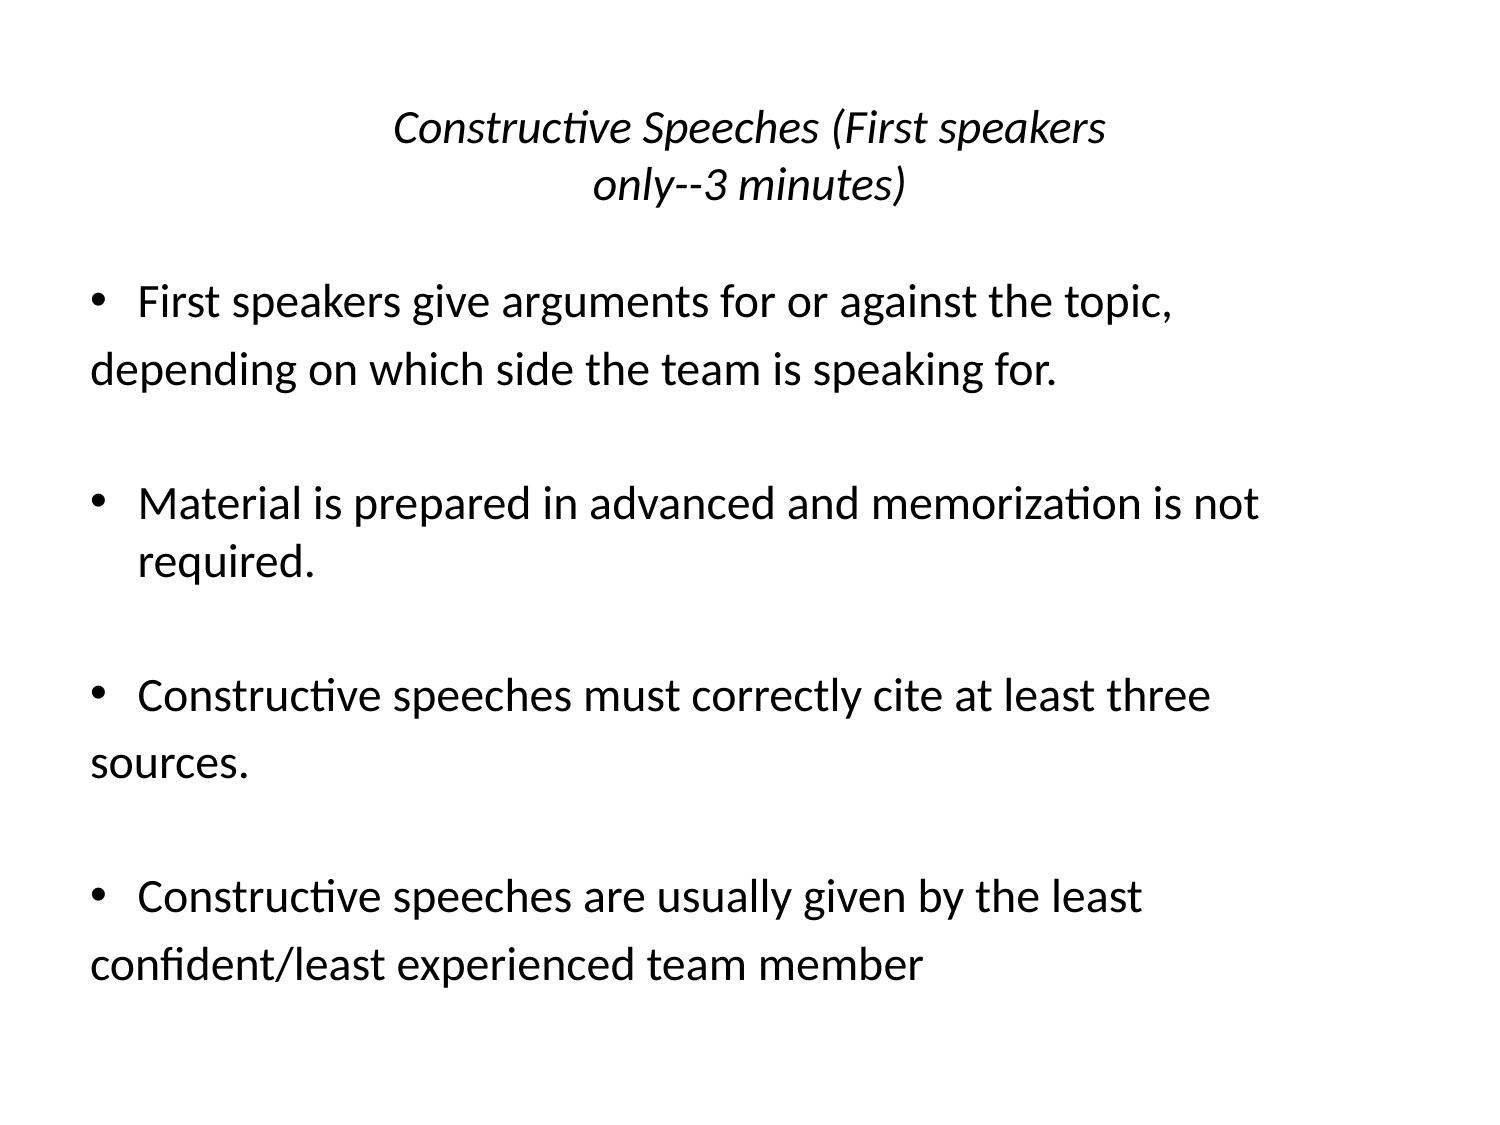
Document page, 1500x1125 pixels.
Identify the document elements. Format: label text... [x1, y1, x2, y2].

list First speakers give arguments for or against the topic, depending on which side the team is speaking for. Material is prepared in advanced and memorization is not required. Constructive speeches must correctly cite at least three sources. Constructive speeches are usually given by the least confident/least experienced team member [75, 262, 1425, 1005]
title Constructive Speeches (First speakers only--3 minutes) [75, 87, 1425, 262]
